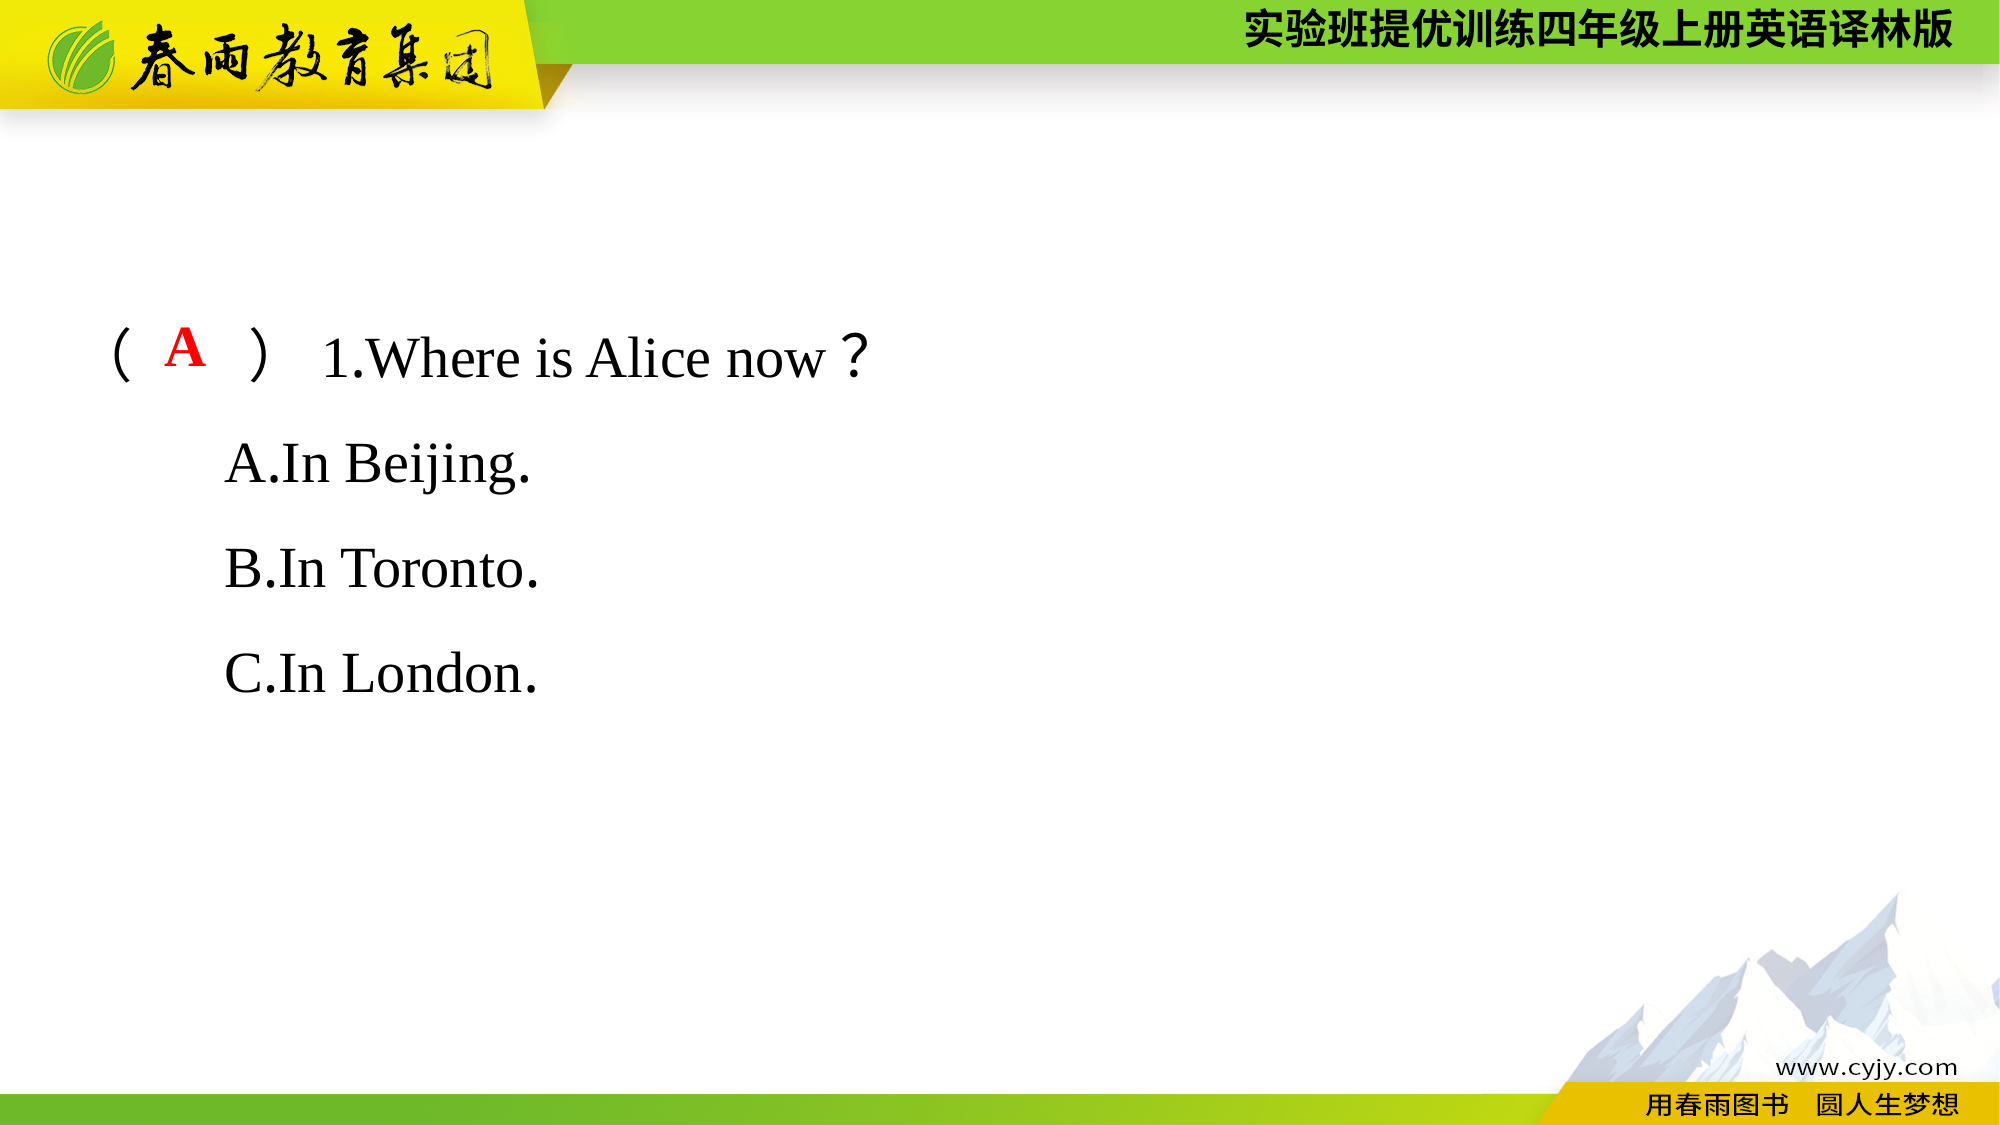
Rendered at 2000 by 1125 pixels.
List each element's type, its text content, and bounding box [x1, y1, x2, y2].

picture [0, 0, 2000, 1125]
text_box A [149, 300, 222, 386]
list （ ）1.Where is Alice now？ A.In Beijing. B.In Toronto. C.In London. [59, 276, 1944, 716]
